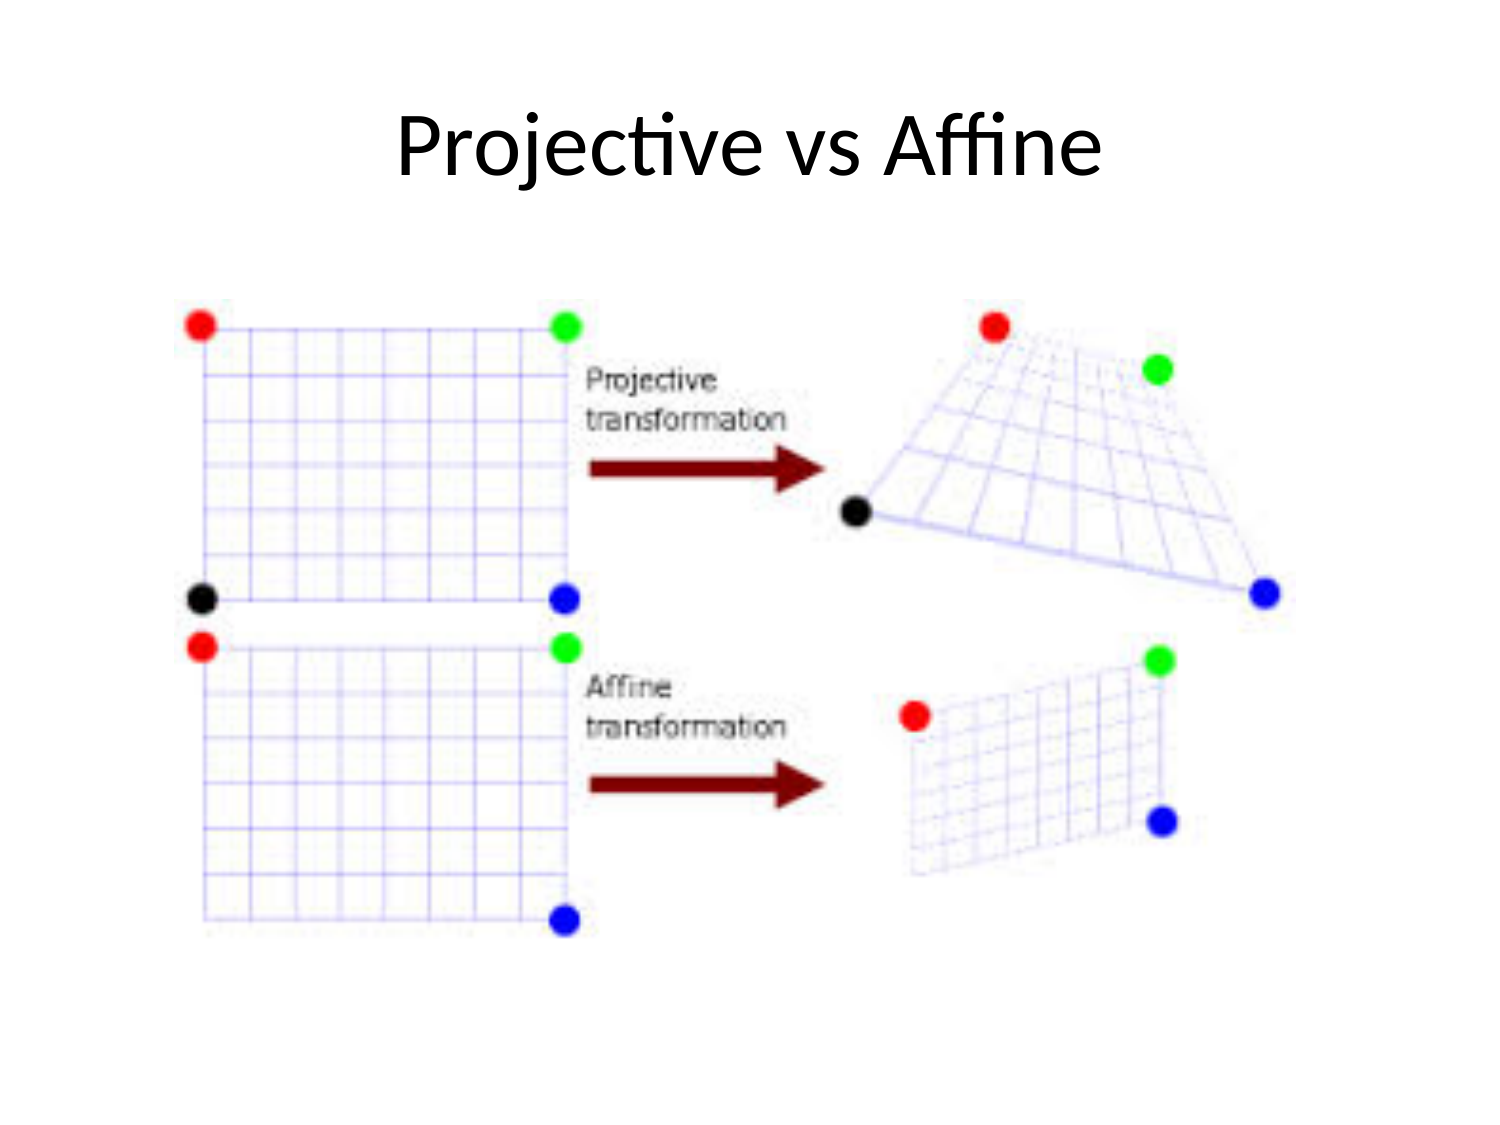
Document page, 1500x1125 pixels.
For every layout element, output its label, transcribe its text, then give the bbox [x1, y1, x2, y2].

title Projective vs Affine [75, 45, 1425, 233]
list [173, 299, 1296, 951]
